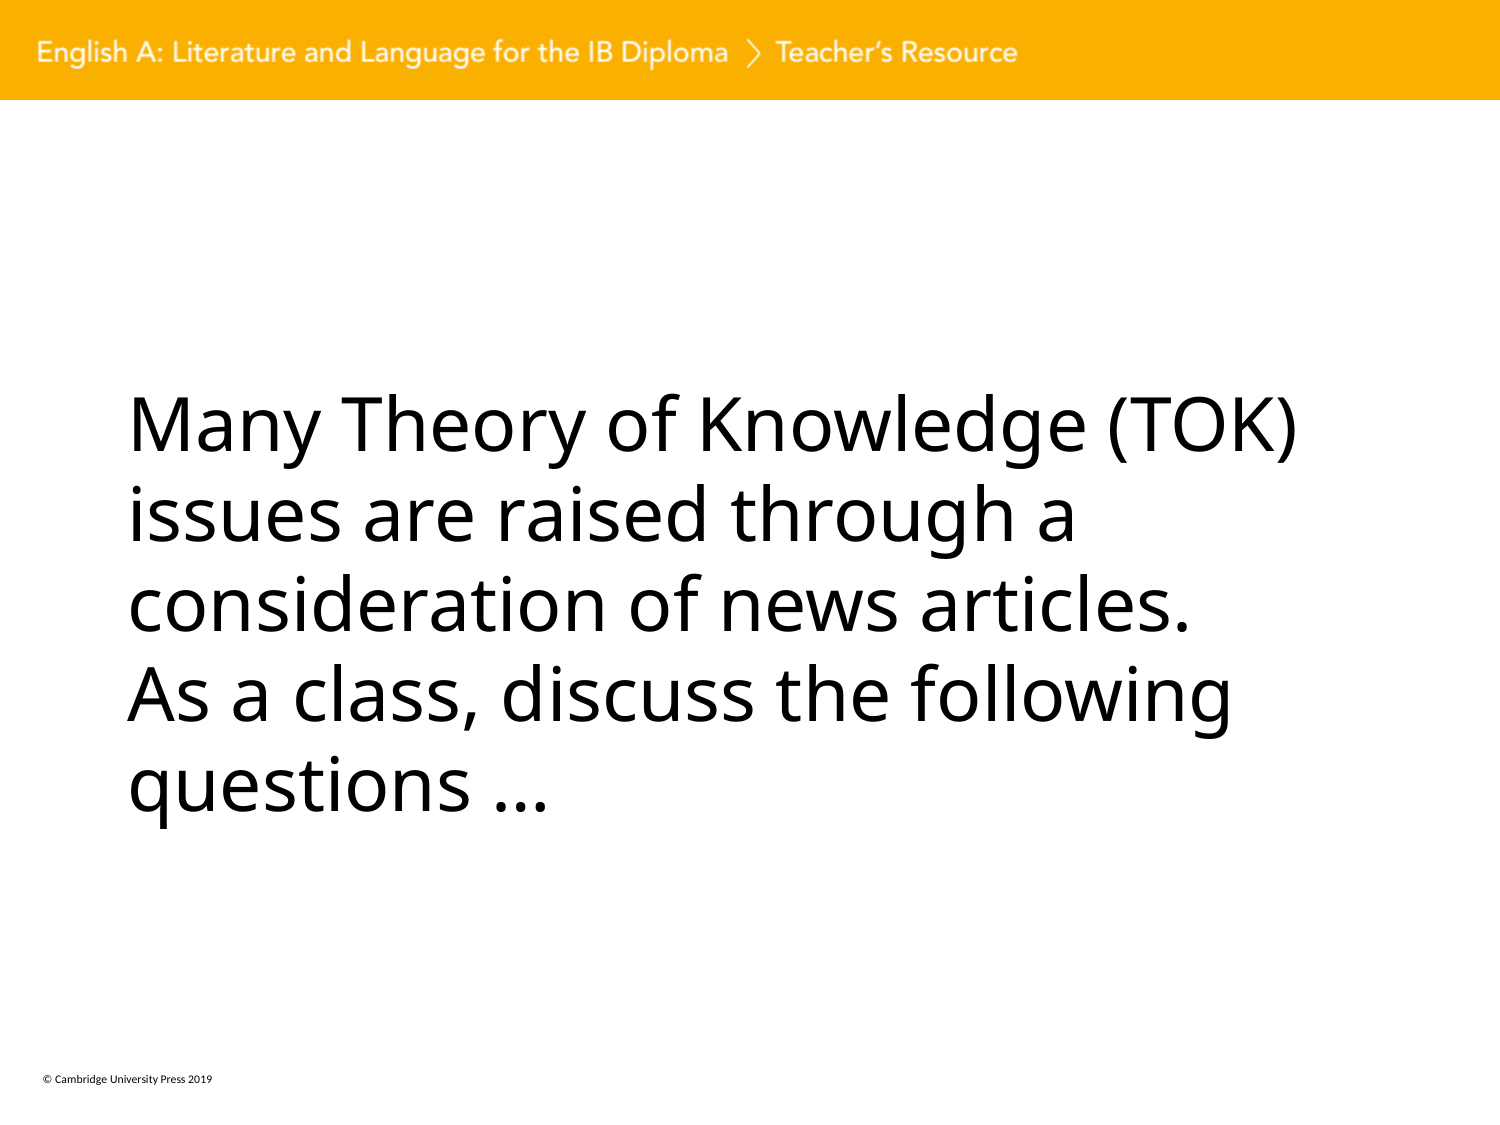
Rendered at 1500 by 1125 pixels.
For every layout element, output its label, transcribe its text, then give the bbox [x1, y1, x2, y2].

subtitle © Cambridge University Press 2019 [27, 1063, 1388, 1093]
title Many Theory of Knowledge (TOK) issues are raised through a consideration of news articles. As a class, discuss the following questions … [112, 201, 1388, 1001]
picture [0, 0, 1500, 101]
